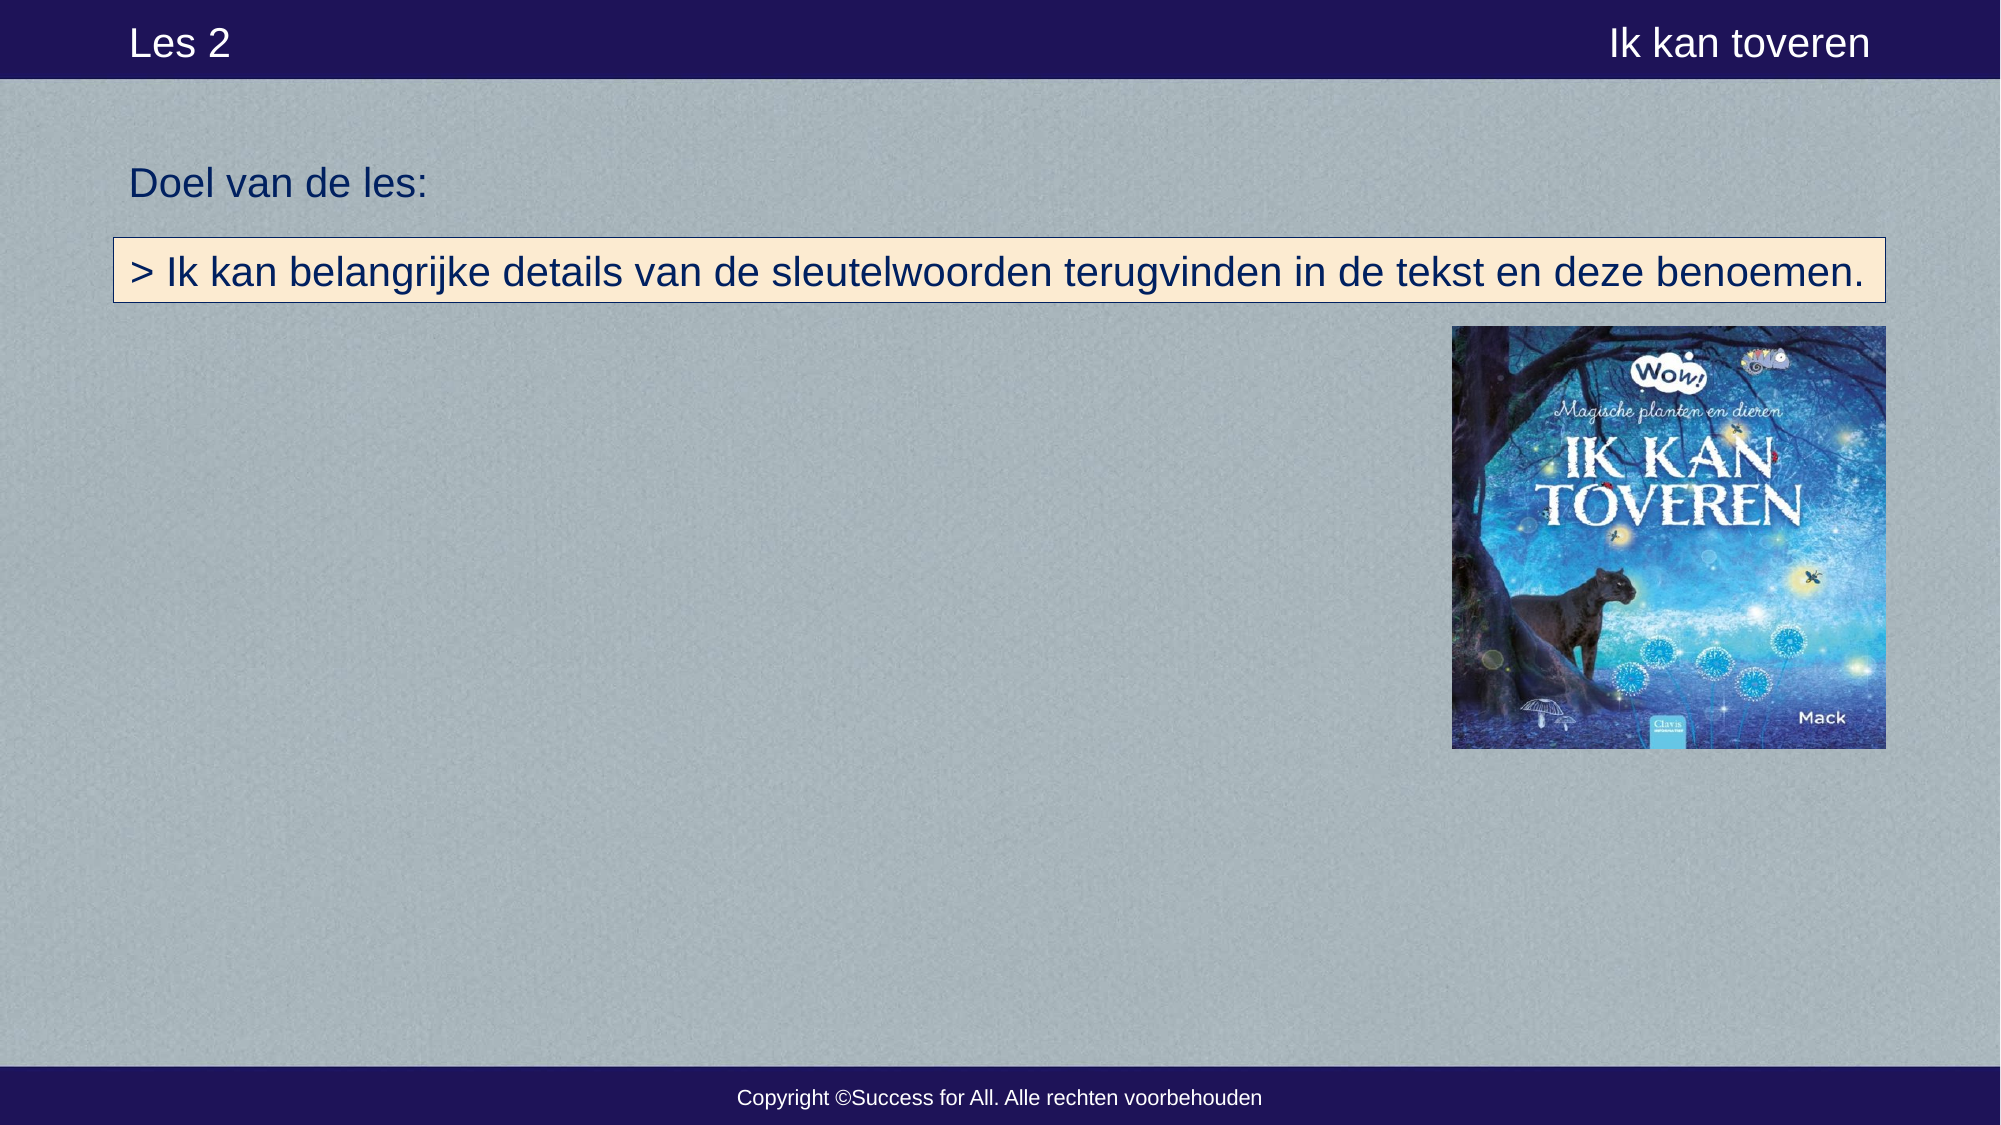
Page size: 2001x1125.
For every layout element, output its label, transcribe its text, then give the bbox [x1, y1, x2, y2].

text_box > Ik kan belangrijke details van de sleutelwoorden terugvinden in de tekst en deze benoemen. [113, 237, 1886, 303]
text_box Les 2 [114, 8, 354, 73]
picture [0, 0, 2001, 1125]
text_box Ik kan toveren [999, 8, 1886, 73]
text_box Doel van de les: [113, 148, 1635, 214]
text_box Copyright ©Success for All. Alle rechten voorbehouden [0, 1076, 2000, 1125]
